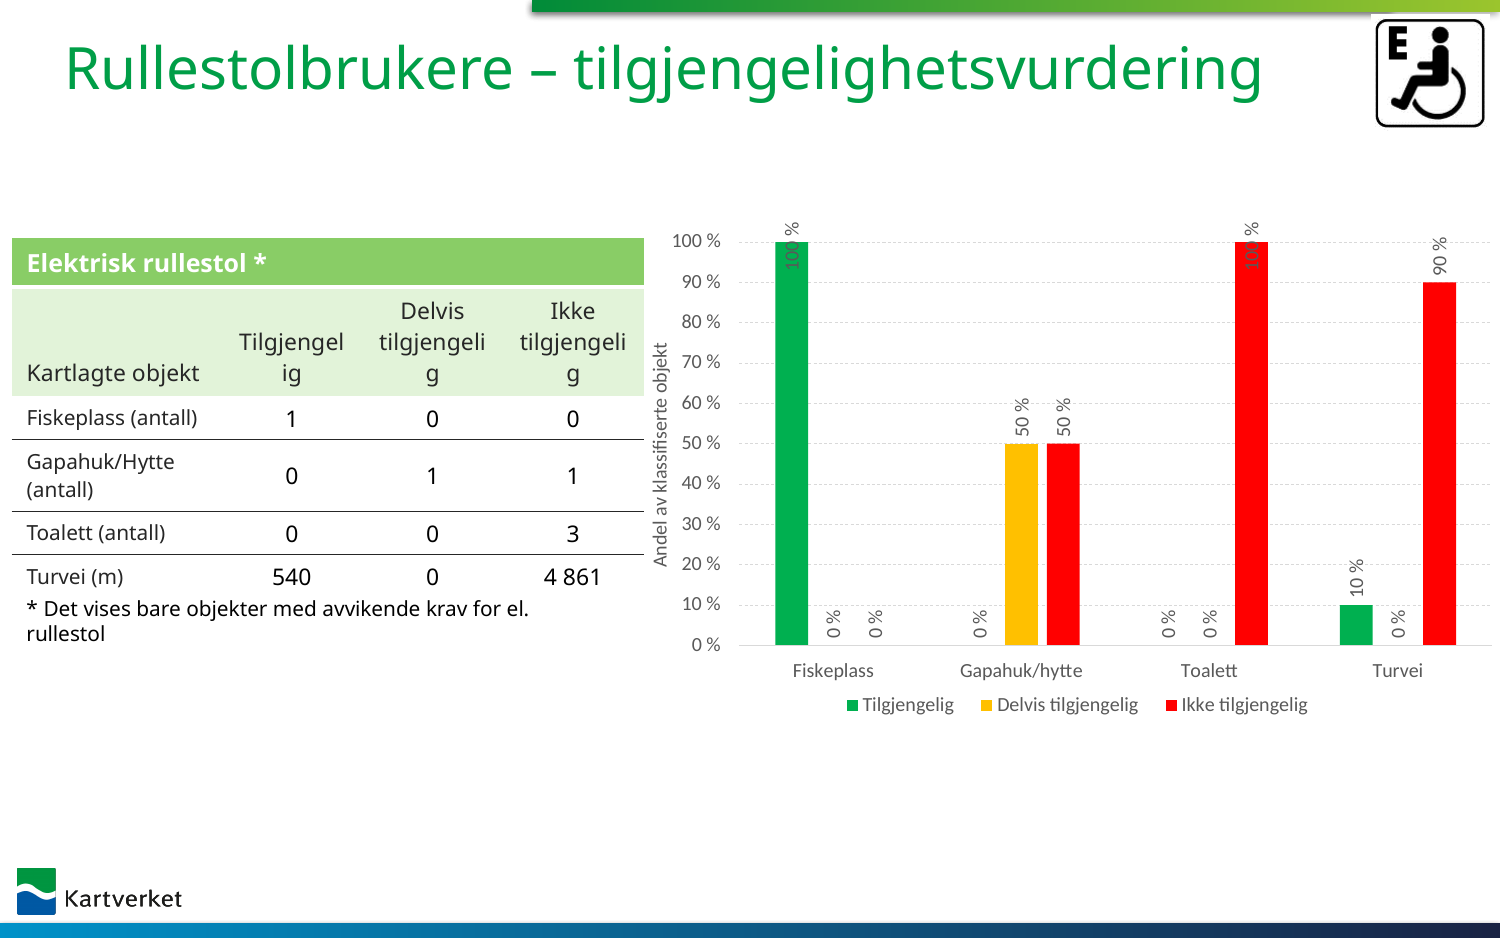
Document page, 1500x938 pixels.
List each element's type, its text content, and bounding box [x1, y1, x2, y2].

table_cell Kartlagte objekt [12, 289, 222, 396]
text_box * Det vises bare objekter med avvikende krav for el. rullestol [11, 588, 597, 653]
table_cell Fiskeplass (antall) [12, 396, 222, 439]
text_box Rullestolbrukere – tilgjengelighetsvurdering [49, 12, 1372, 109]
table_cell 0 [362, 555, 503, 588]
table_cell 4 861 [503, 555, 638, 598]
table_cell Delvis tilgjengelig [362, 289, 503, 396]
table_cell 1 [222, 396, 362, 439]
table_cell 3 [503, 512, 638, 554]
table_header Elektrisk rullestol * [12, 238, 638, 285]
picture [643, 218, 1500, 728]
table_cell Gapahuk/Hytte (antall) [12, 440, 222, 511]
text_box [1371, 13, 1491, 133]
table_cell Tilgjengelig [222, 289, 362, 396]
table_cell 0 [222, 512, 362, 554]
table_cell 0 [362, 512, 503, 554]
table_cell Toalett (antall) [12, 512, 222, 554]
table_cell 1 [362, 440, 503, 511]
table_cell Turvei (m) [12, 555, 222, 588]
table_cell 0 [362, 396, 503, 439]
table_cell 0 [222, 440, 362, 511]
table_cell 1 [503, 440, 638, 511]
table_cell 0 [503, 396, 638, 439]
table_cell 540 [222, 555, 362, 588]
table_cell Ikke tilgjengelig [503, 289, 638, 396]
